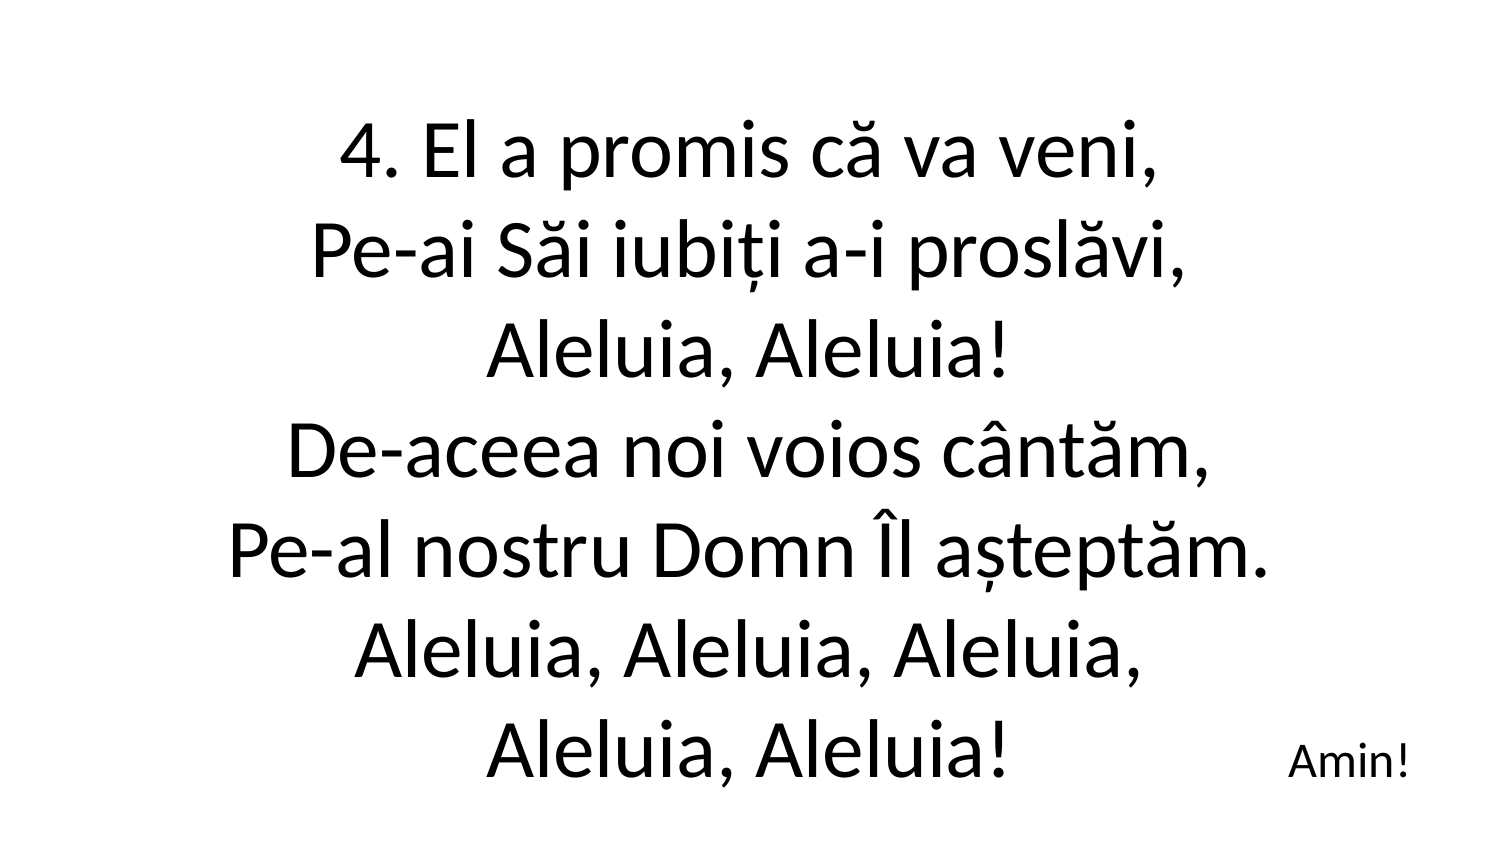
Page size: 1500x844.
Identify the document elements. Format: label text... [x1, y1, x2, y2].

text_box 4. El a promis că va veni, Pe-ai Săi iubiți a-i proslăvi, Aleluia, Aleluia! De-aceea noi voios cântăm, Pe-al nostru Domn Îl așteptăm. Aleluia, Aleluia, Aleluia, Aleluia, Aleluia! [212, 42, 1288, 802]
text_box Amin! [1273, 674, 1427, 795]
